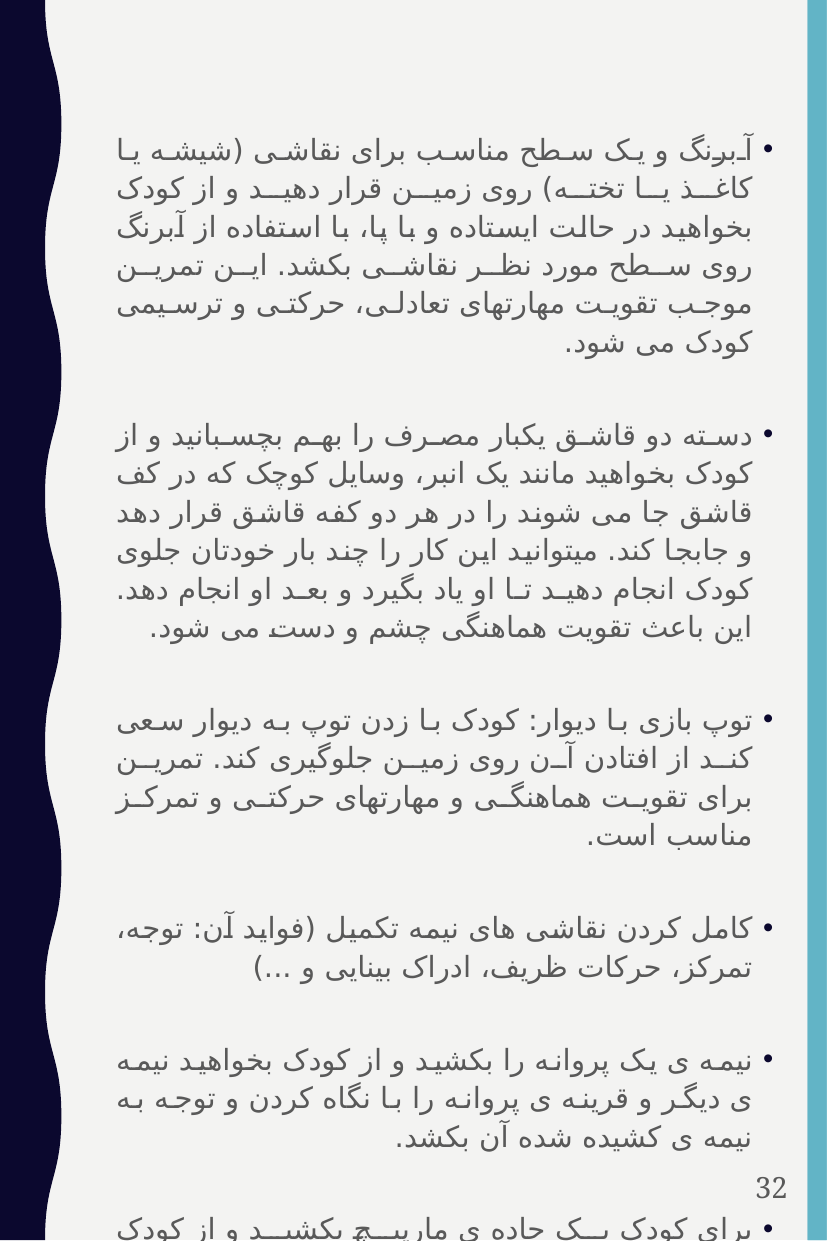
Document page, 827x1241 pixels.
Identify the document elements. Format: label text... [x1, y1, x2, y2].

slide_number 32 [725, 1157, 803, 1217]
list آبرنگ و یک سطح مناسب برای نقاشی (شیشه یا کاغذ یا تخته) روی زمین قرار دهید و از کودک بخواهید در حالت ایستاده و با پا، با استفاده از آبرنگ روی سطح مورد نظر نقاشی بکشد. این تمرین موجب تقویت مهارتهای تعادلی، حرکتی و ترسیمی کودک می شود. دسته دو قاشق یکبار مصرف را بهم بچسبانید و از کودک بخواهید مانند یک انبر، وسایل کوچک که در کف قاشق جا می شوند را در هر دو کفه قاشق قرار دهد و جابجا کند. میتوانید این کار را چند بار خودتان جلوی کودک انجام دهید تا او یاد بگیرد و بعد او انجام دهد. این باعث تقویت هماهنگی چشم و دست می شود. توپ بازی با دیوار: کودک با زدن توپ به دیوار سعی کند از افتادن آن روی زمین جلوگیری کند. تمرین برای تقویت هماهنگی و مهارتهای حرکتی و تمرکز مناسب است. کامل کردن نقاشی های نیمه تکمیل (فواید آن: توجه، تمرکز، حرکات ظریف، ادراک بینایی و ...) نیمه ی یک پروانه را بکشید و از کودک بخواهید نیمه ی دیگر و قرینه ی پروانه را با نگاه کردن و توجه به نیمه ی کشیده شده آن بکشد. برای کودک یک جاده ی مارپیچ بکشید و از کودک بخواهید از بین دو خط (درون جاده) عین همان خط را بکشد بدون اینکه به دو خط برخورد کند. [100, 120, 789, 710]
